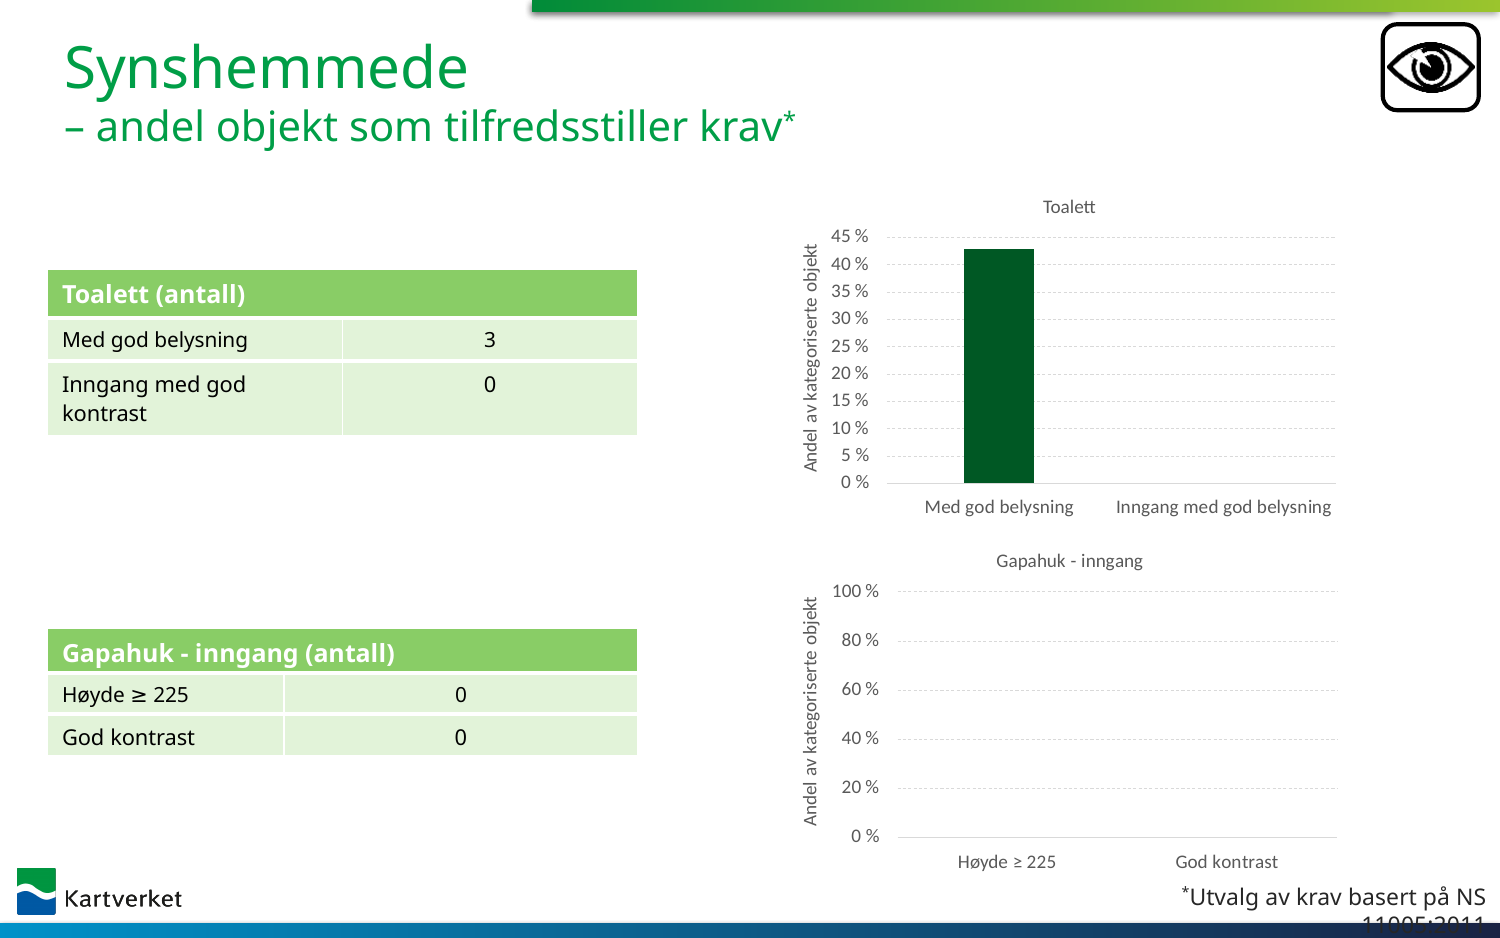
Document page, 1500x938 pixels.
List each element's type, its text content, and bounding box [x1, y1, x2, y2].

table_cell Inngang med god kontrast [48, 363, 342, 435]
table_header Toalett (antall) [48, 270, 637, 316]
picture [791, 187, 1347, 526]
text_box Synshemmede – andel objekt som tilfredsstiller krav* [49, 24, 1431, 158]
text_box *Utvalg av krav basert på NS 11005:2011 [1068, 873, 1500, 938]
table_cell 0 [285, 675, 637, 712]
table_cell 0 [343, 363, 637, 435]
table_cell God kontrast [48, 716, 283, 755]
table_cell 3 [343, 320, 637, 359]
picture [791, 541, 1348, 880]
table_cell Med god belysning [48, 320, 342, 359]
table_header Gapahuk - inngang (antall) [48, 629, 637, 671]
table_cell 0 [285, 716, 637, 755]
table_cell Høyde ≥ 225 [48, 675, 283, 712]
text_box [1382, 24, 1480, 111]
